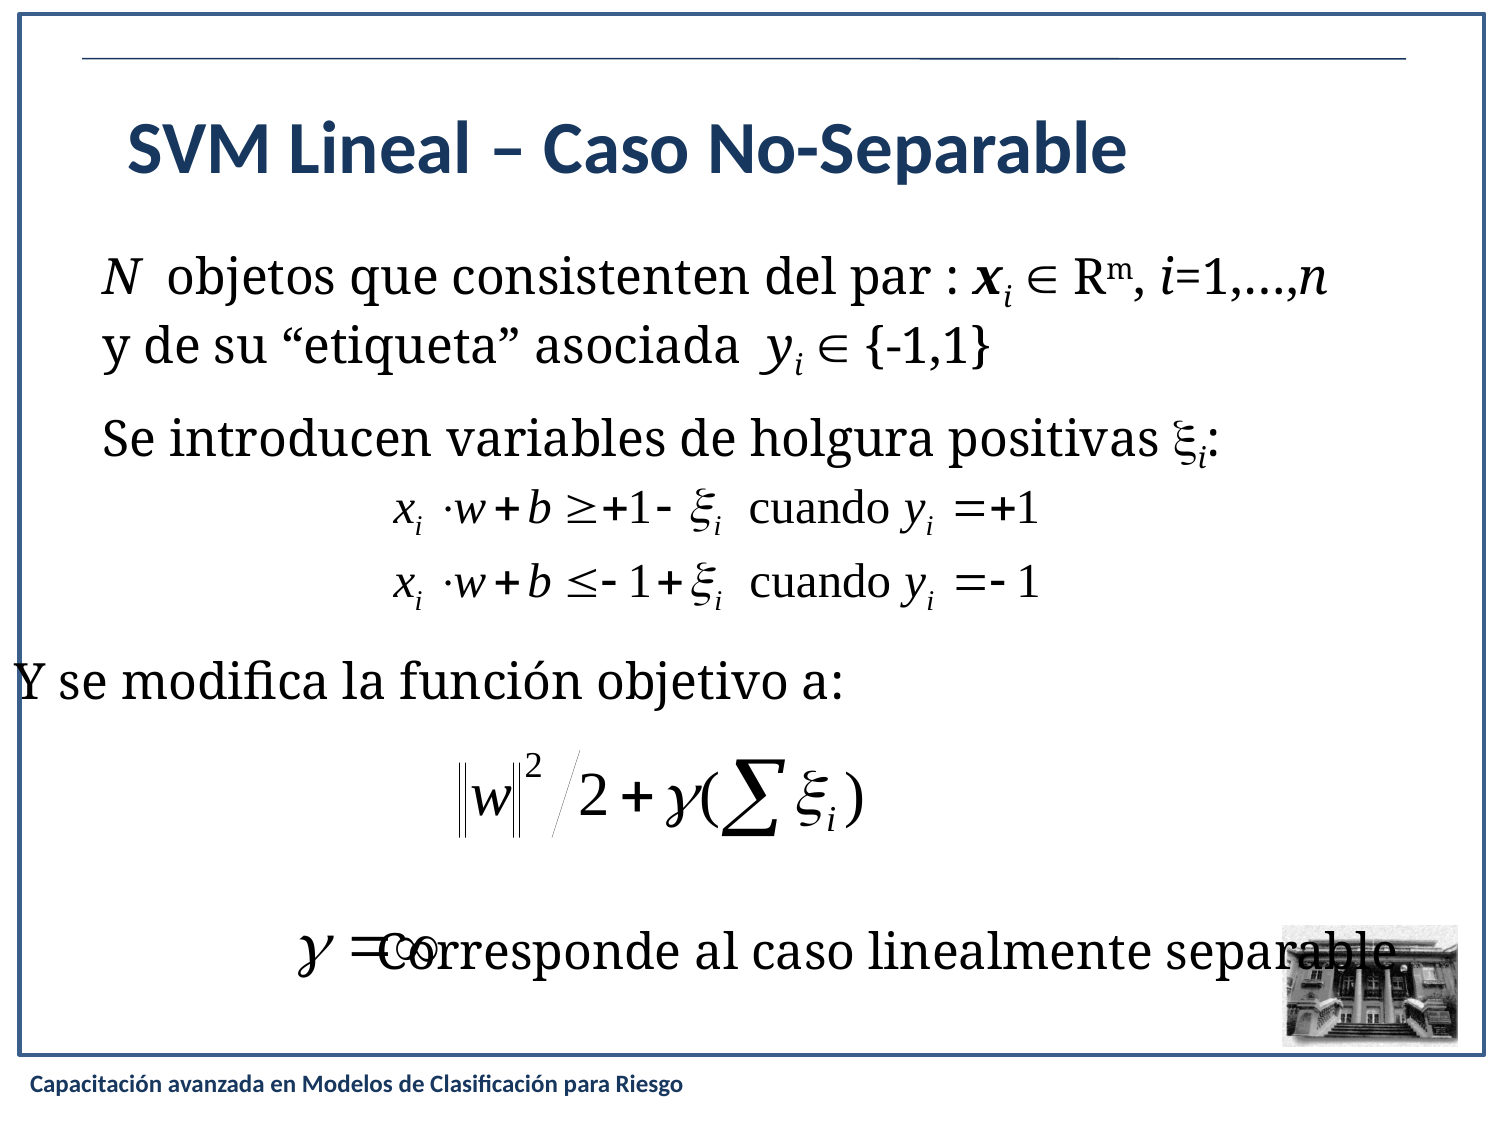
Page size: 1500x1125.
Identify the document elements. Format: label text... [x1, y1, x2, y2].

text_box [383, 474, 1044, 622]
text_box Corresponde al caso linealmente separable [362, 912, 1413, 988]
title SVM Lineal – Caso No-Separable [112, 49, 1388, 238]
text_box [448, 737, 877, 853]
text_box N objetos que consistenten del par : xi  Rm, i=1,…,n y de su “etiqueta” asociada yi  {-1,1} Se introducen variables de holgura positivas i: [87, 237, 1363, 483]
picture [1282, 925, 1458, 1047]
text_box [287, 923, 451, 992]
text_box Y se modifica la función objetivo a: [0, 641, 860, 717]
